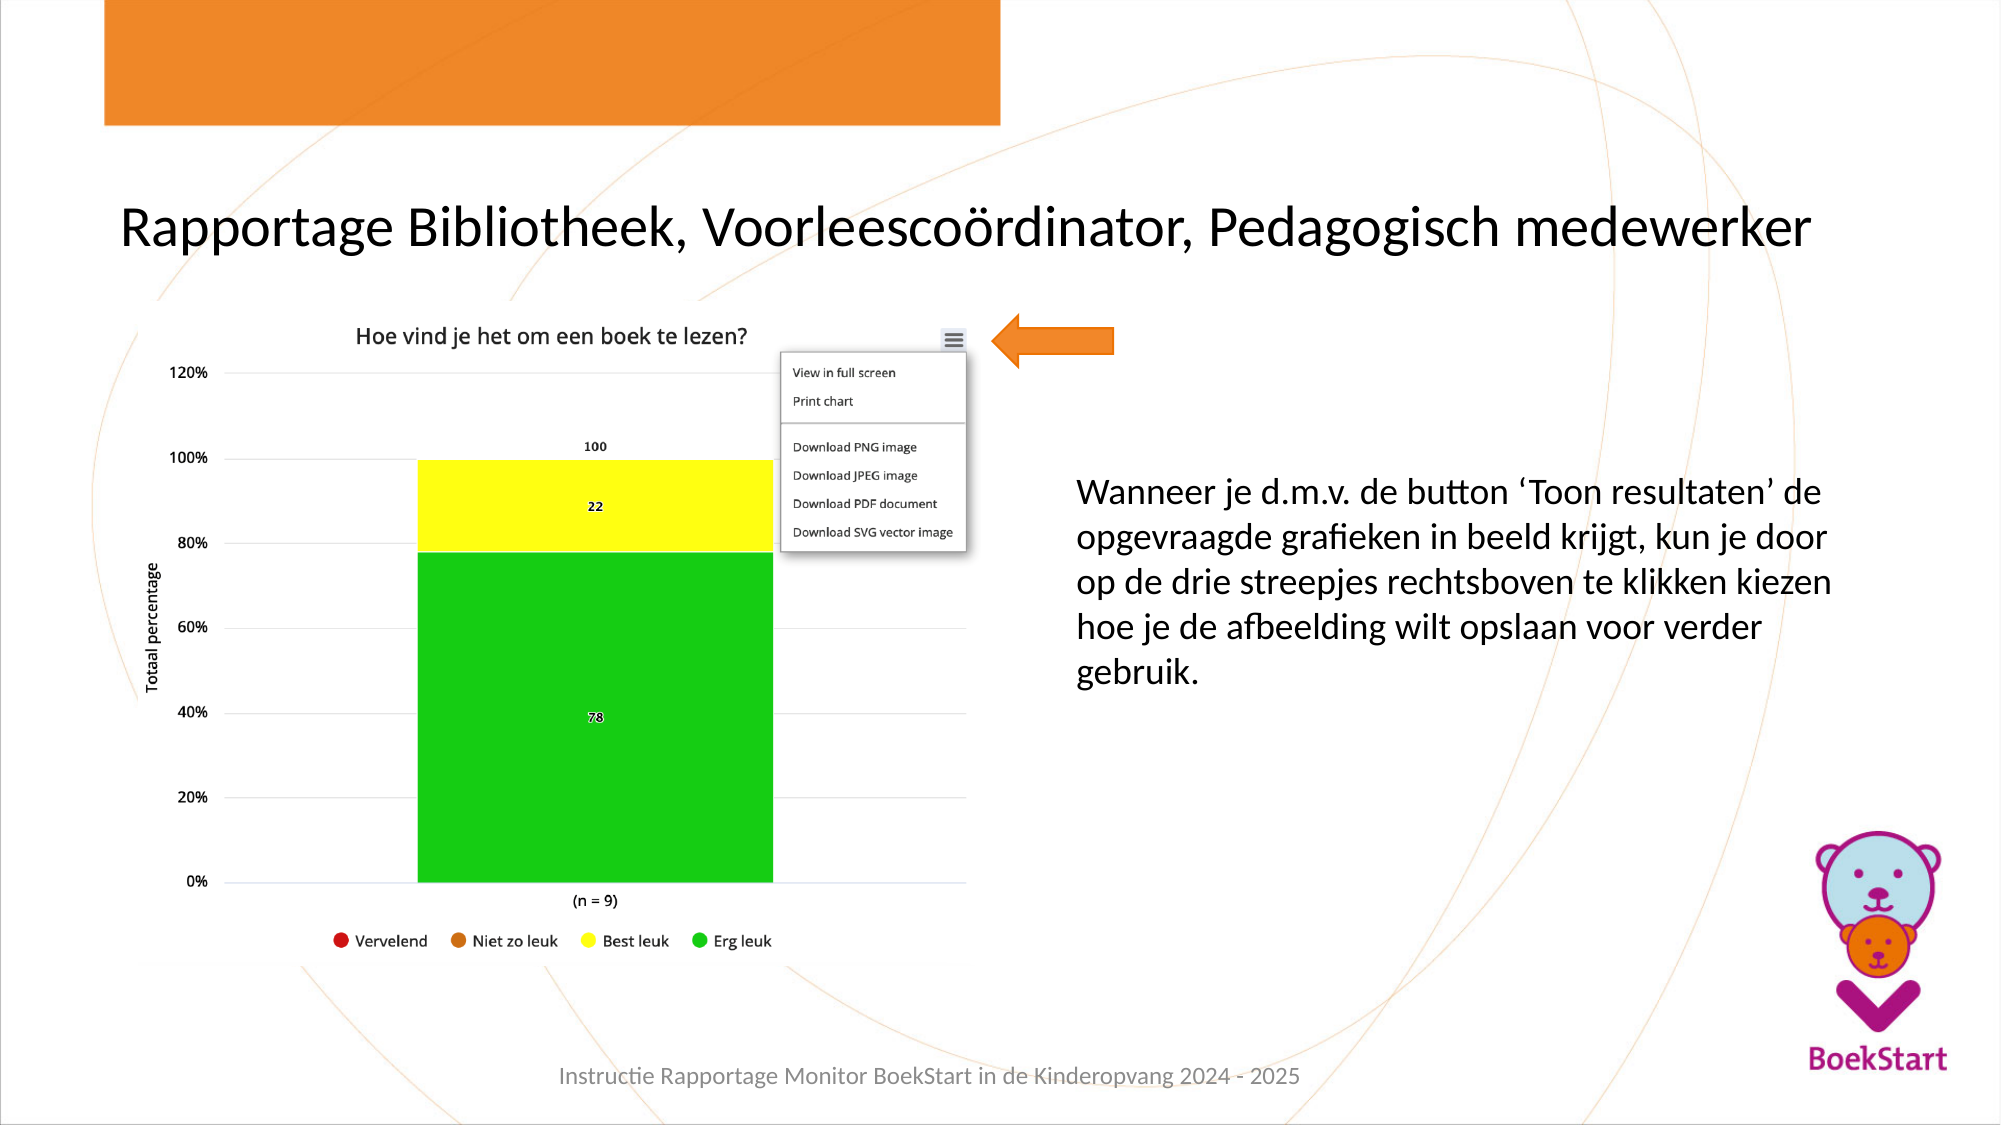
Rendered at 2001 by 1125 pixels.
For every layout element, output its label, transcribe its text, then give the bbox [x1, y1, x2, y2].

footer Instructie Rapportage Monitor BoekStart in de Kinderopvang 2024 - 2025 [486, 1044, 1386, 1105]
text_box Wanneer je d.m.v. de button ‘Toon resultaten’ de opgevraagde grafieken in beeld krijgt, kun je door op de drie streepjes rechtsboven te klikken kiezen hoe je de afbeelding wilt opslaan voor verder gebruik. [1061, 459, 1883, 700]
text_box [990, 312, 1115, 370]
title Rapportage Bibliotheek, Voorleescoördinator, Pedagogisch medewerker [105, 158, 1863, 297]
picture [0, 0, 2001, 1125]
